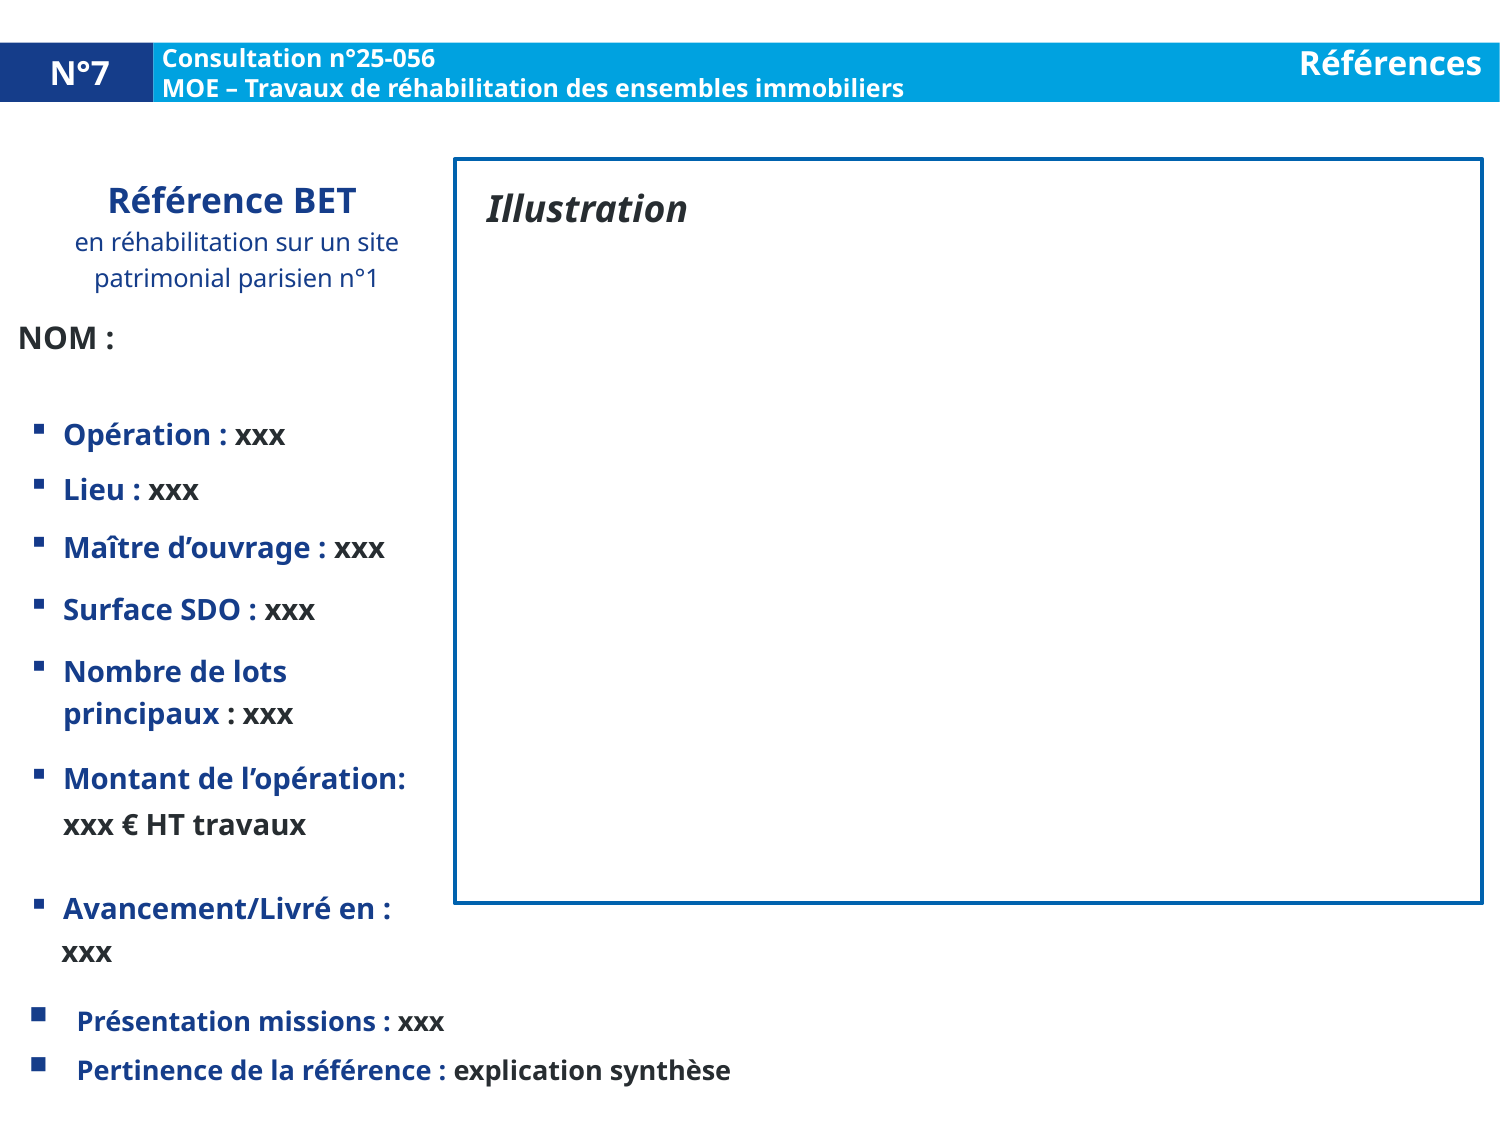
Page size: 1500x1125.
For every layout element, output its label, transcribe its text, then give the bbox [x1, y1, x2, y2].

text_box [453, 157, 1484, 905]
text_box Illustration [472, 177, 756, 238]
text_box Consultation n°25-056 MOE – Travaux de réhabilitation des ensembles immobiliers [161, 42, 1452, 132]
text_box [1452, 92, 1459, 102]
text_box Présentation missions : xxx Pertinence de la référence : explication synthèse [29, 952, 1483, 1106]
text_box Références [188, 32, 1483, 92]
list Référence BET en réhabilitation sur un site patrimonial parisien n°1 NOM : Opération : xxx Lieu : xxx Maître d’ouvrage : xxx Surface SDO : xxx Nombre de lots principaux : xxx Montant de l’opération: xxx € HT travaux Avancement/Livré en : xxx [17, 177, 443, 973]
text_box N°7 [0, 42, 159, 102]
